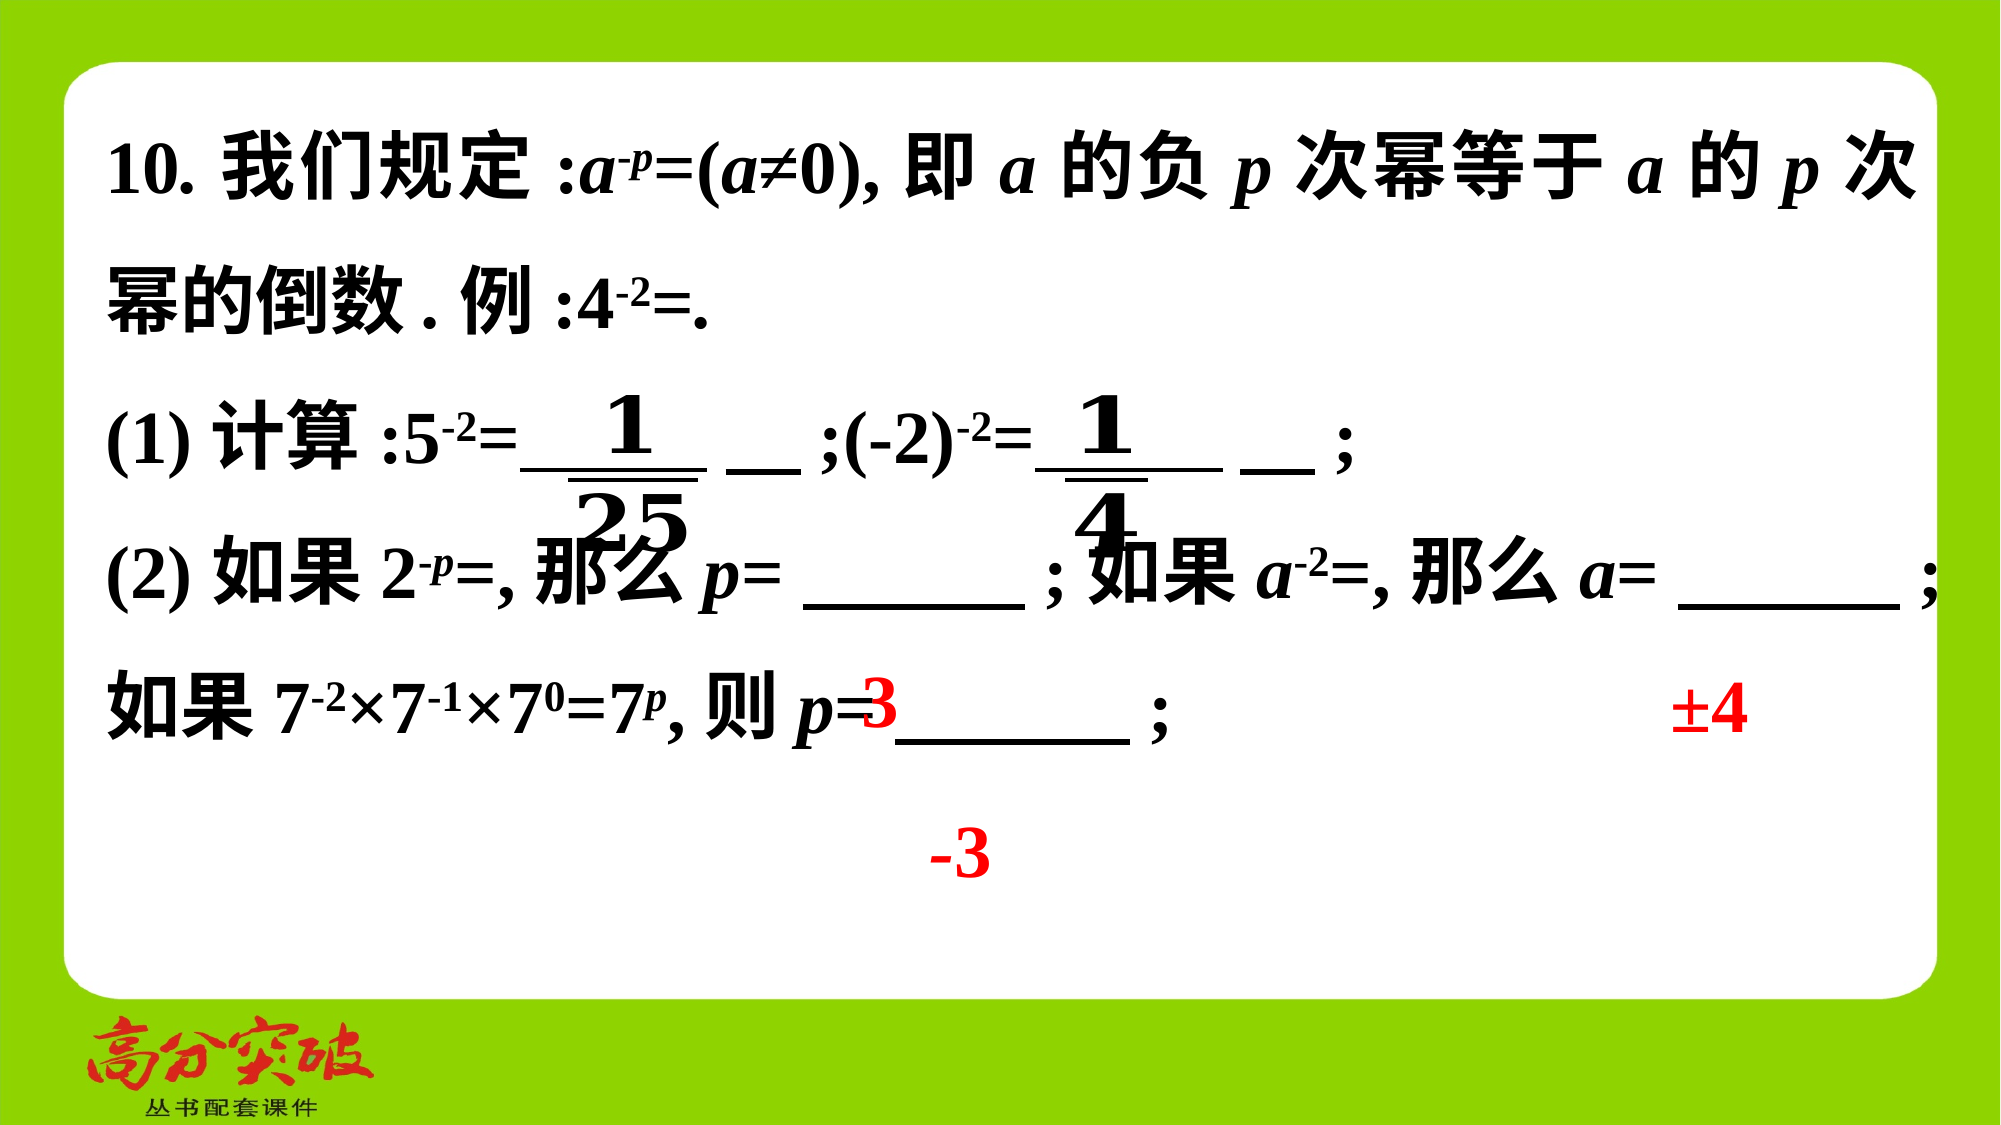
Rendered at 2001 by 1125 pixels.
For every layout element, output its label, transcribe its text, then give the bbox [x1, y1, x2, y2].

text_box 3 [846, 645, 915, 750]
text_box ±4 [1655, 650, 1765, 756]
text_box -3 [915, 794, 1008, 900]
picture [0, 0, 2001, 1125]
